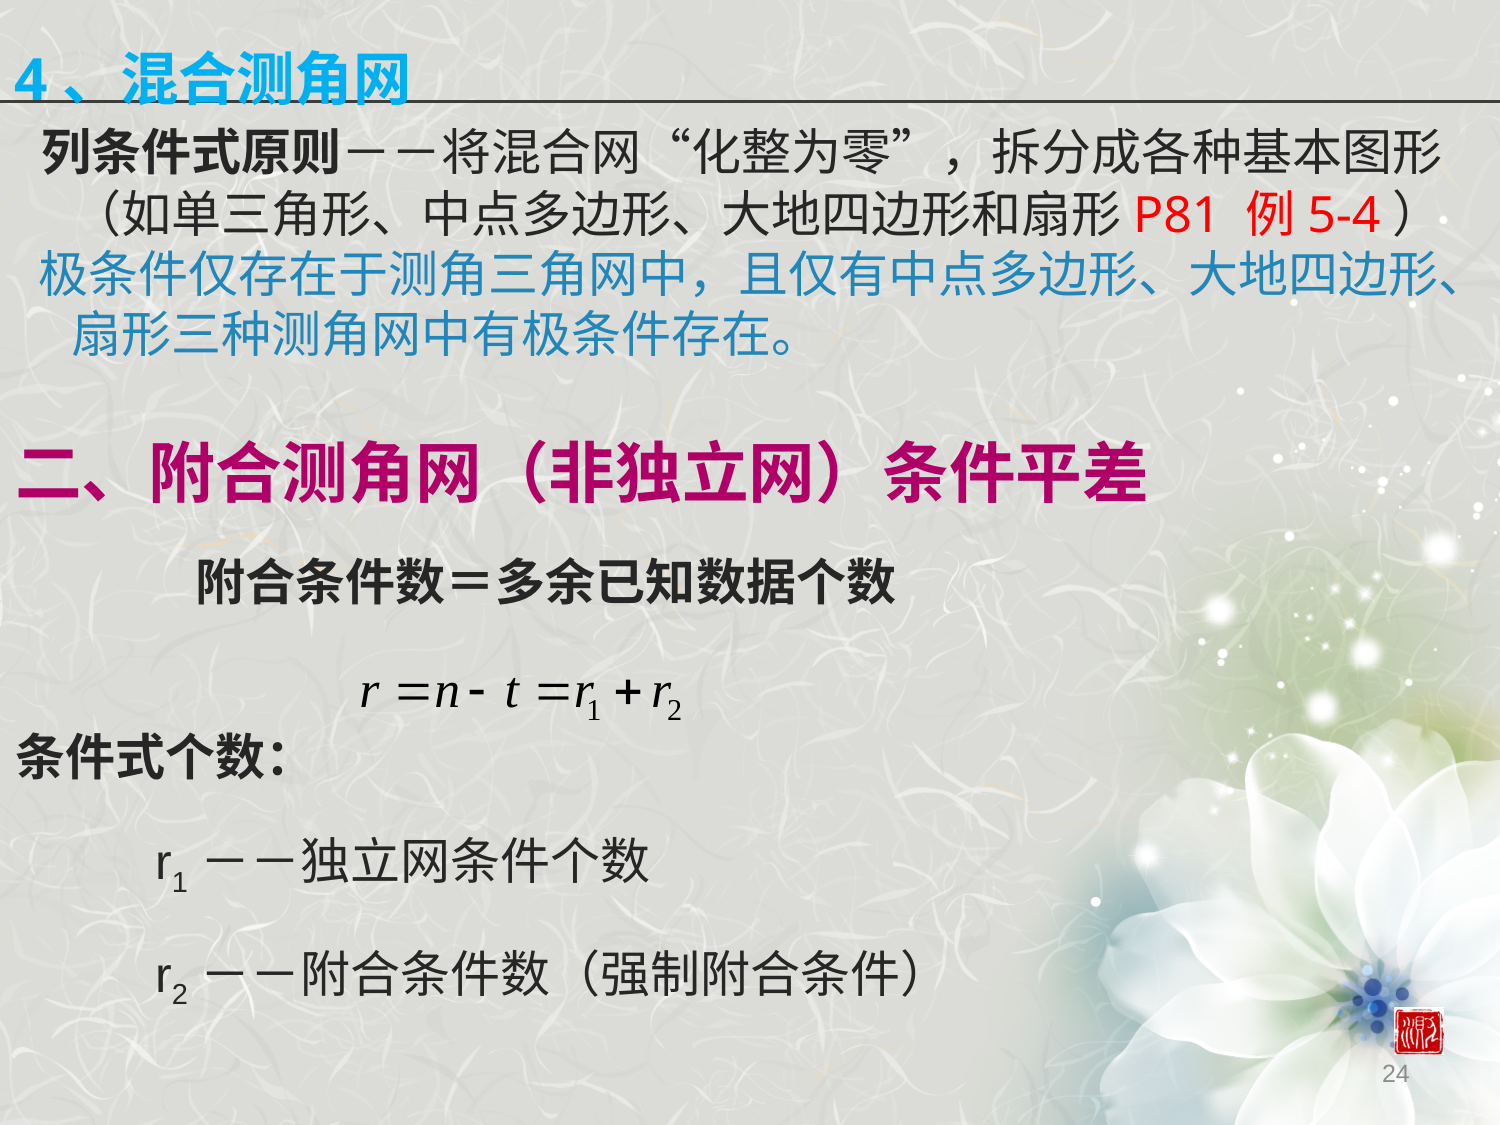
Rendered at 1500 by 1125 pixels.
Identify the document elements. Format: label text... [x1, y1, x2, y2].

list 二、附合测角网（非独立网）条件平差 附合条件数＝多余已知数据个数 条件式个数： r1－－独立网条件个数 r2－－附合条件数（强制附合条件） [0, 0, 1500, 1125]
text_box 4、混合测角网 列条件式原则－－将混合网“化整为零”，拆分成各种基本图形（如单三角形、中点多边形、大地四边形和扇形P81 例5-4） 极条件仅存在于测角三角网中，且仅有中点多边形、大地四边形、扇形三种测角网中有极条件存在。 [0, 0, 1465, 370]
slide_number 24 [1074, 1042, 1425, 1103]
picture [1394, 1007, 1444, 1055]
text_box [351, 656, 692, 730]
